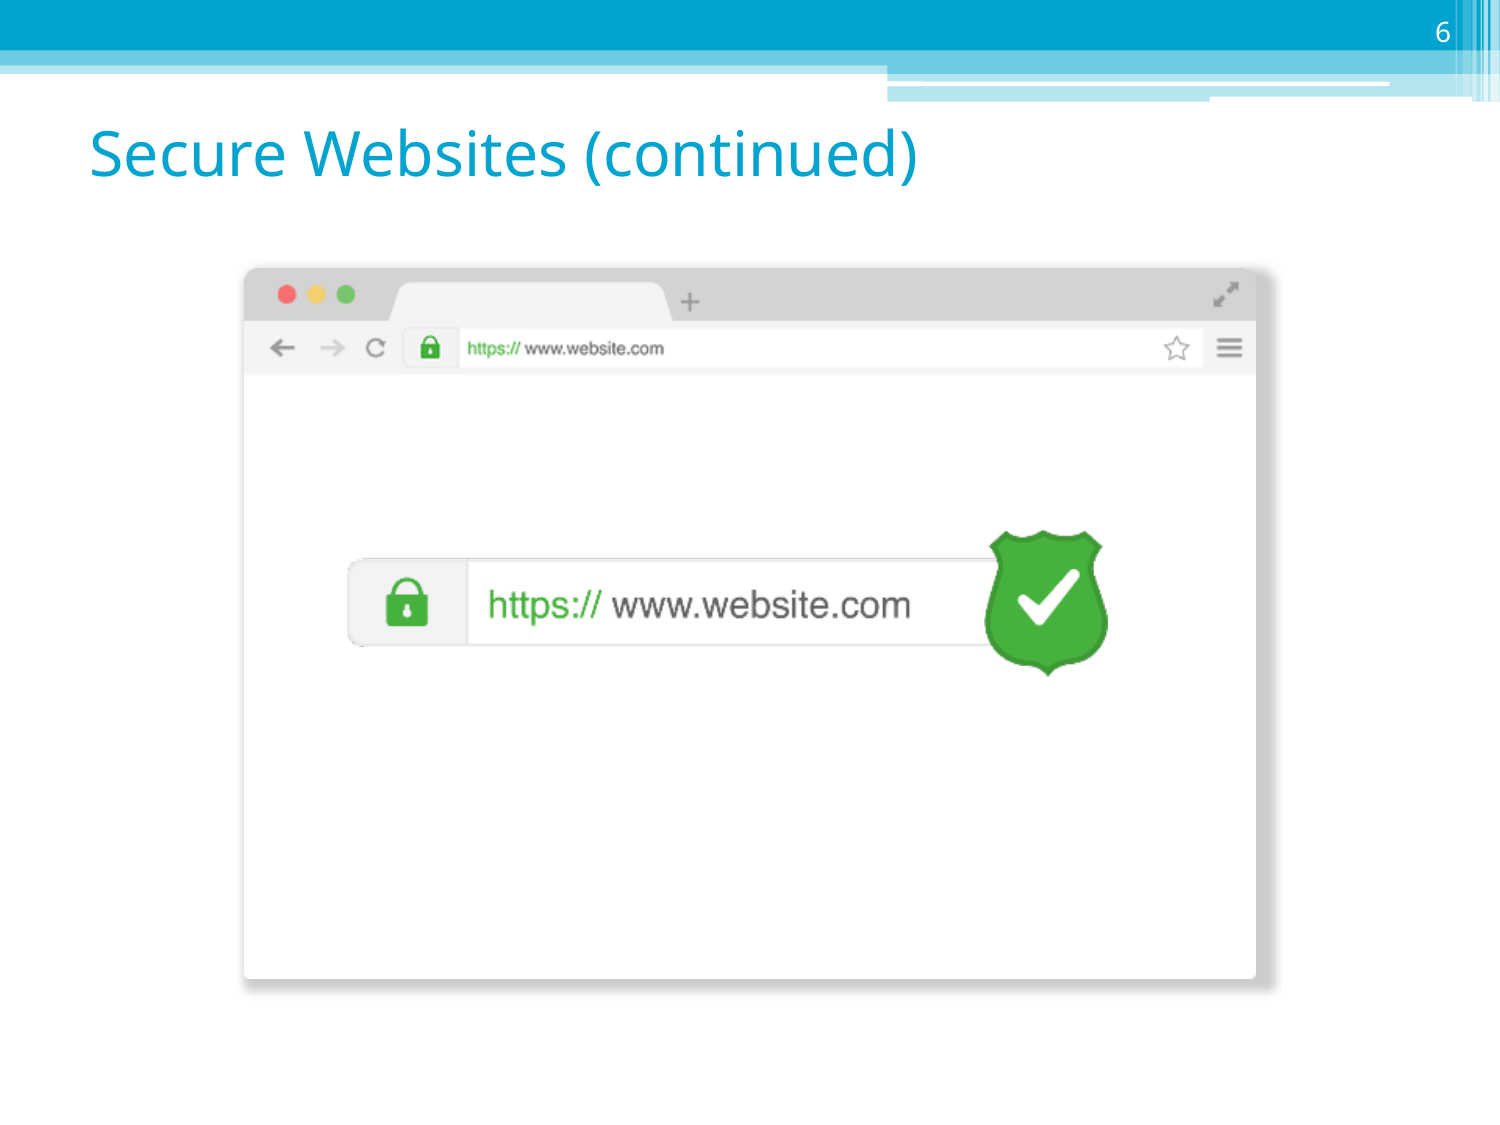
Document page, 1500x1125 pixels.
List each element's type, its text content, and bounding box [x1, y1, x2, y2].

slide_number 6 [1341, 0, 1466, 61]
title Secure Websites (continued) [75, 63, 1425, 239]
picture [347, 530, 1108, 677]
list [244, 268, 1256, 979]
